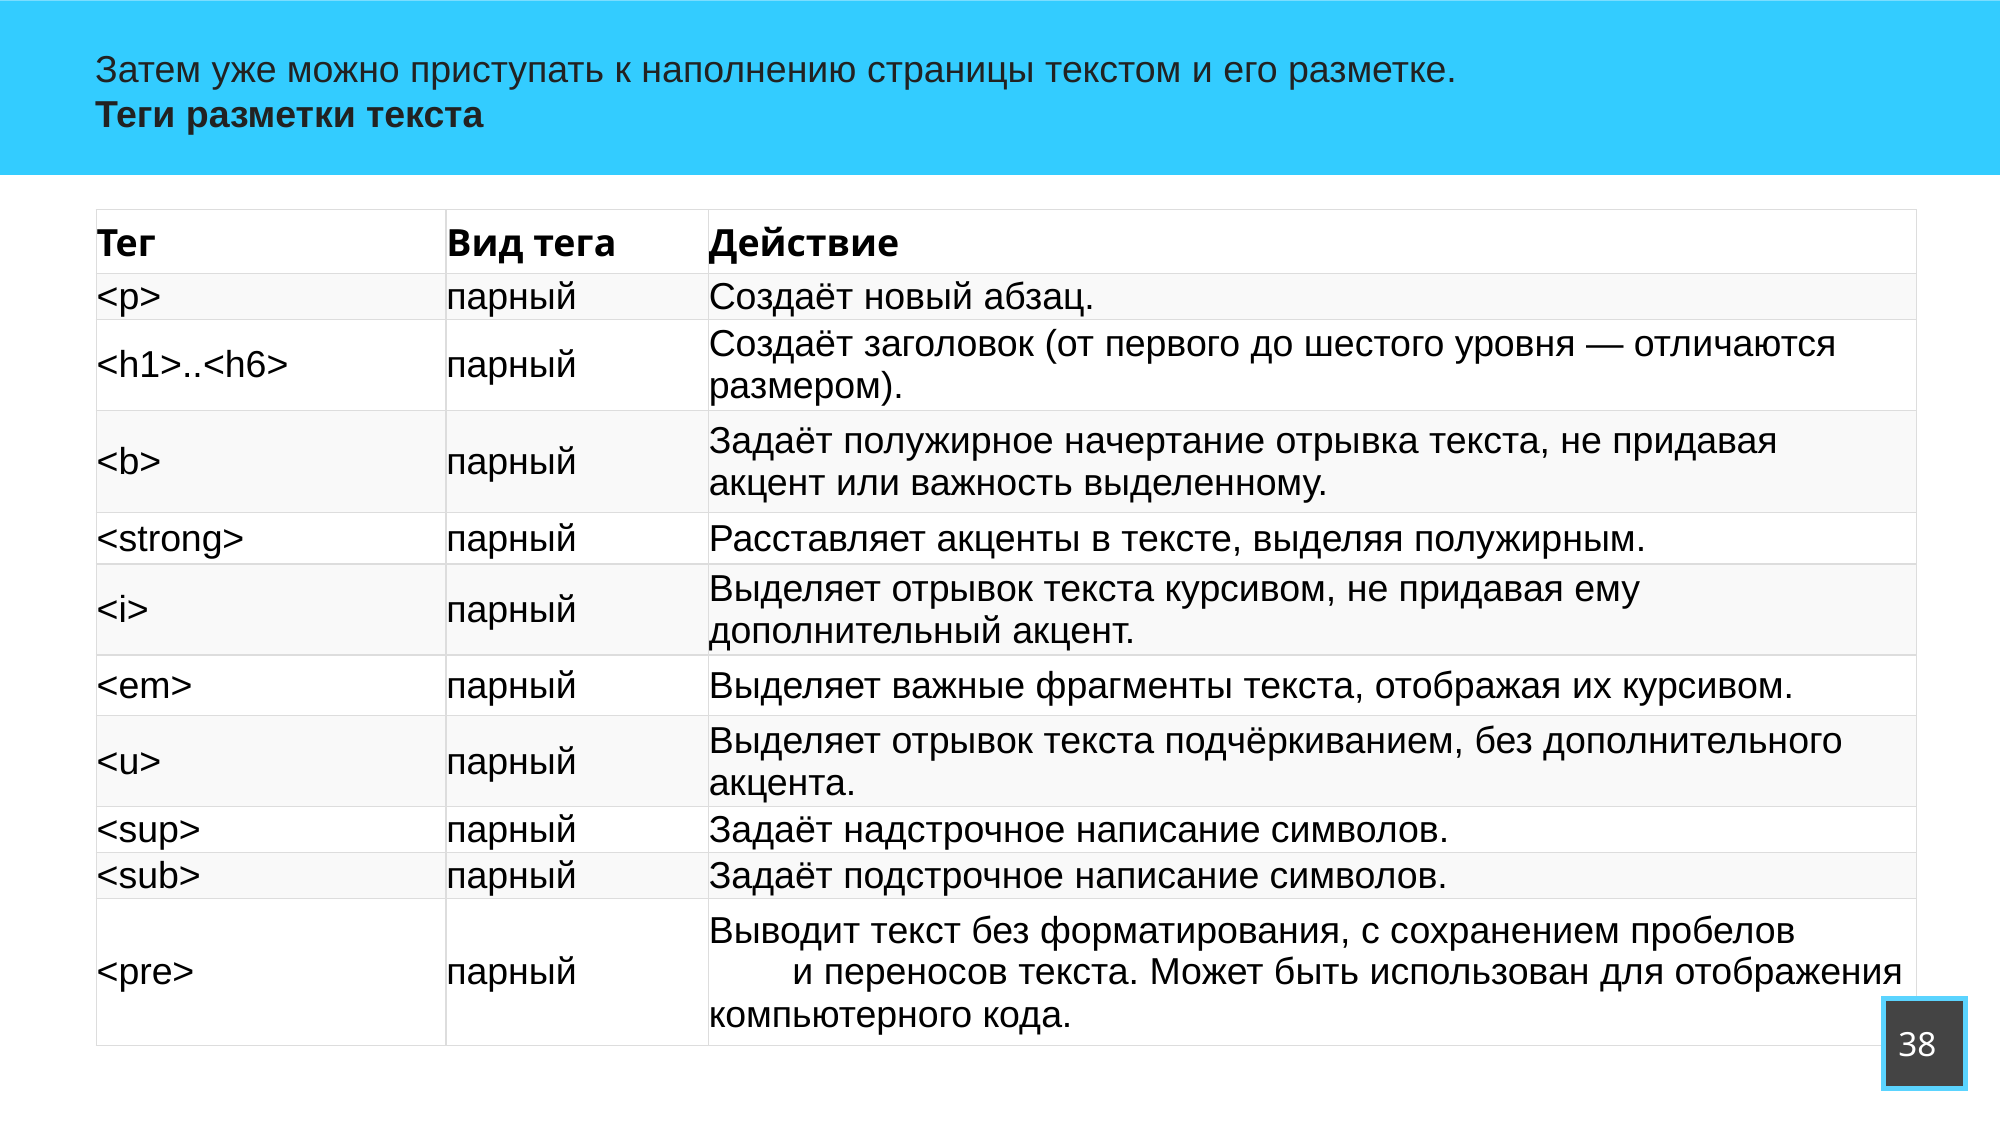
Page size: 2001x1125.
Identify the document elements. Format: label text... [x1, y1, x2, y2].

table_cell <h1>..<h6> [97, 320, 445, 410]
table_header Тег [97, 210, 445, 273]
table_cell парный [447, 513, 708, 563]
table_cell Выделяет важные фрагменты текста, отображая их курсивом. [709, 656, 1916, 715]
table_cell парный [447, 807, 708, 852]
table_cell парный [447, 320, 708, 410]
text_box [0, 0, 2000, 176]
table_cell <sup> [97, 807, 445, 852]
table_cell <strong> [97, 513, 445, 563]
table_cell <u> [97, 716, 445, 806]
table_cell парный [447, 853, 708, 898]
table_cell Задаёт подстрочное написание символов. [709, 853, 1916, 898]
table_cell <sub> [97, 853, 445, 898]
table_header Действие [709, 210, 1916, 273]
table_cell <b> [97, 411, 445, 512]
table_cell Расставляет акценты в тексте, выделяя полужирным. [709, 513, 1916, 563]
table_header Вид тега [447, 210, 708, 273]
table_cell Задаёт полужирное начертание отрывка текста, не придавая акцент или важность выделенному. [709, 411, 1916, 512]
table_cell парный [447, 565, 708, 654]
text_box Затем уже можно приступать к наполнению страницы текстом и его разметке. Теги разметки текста [80, 37, 1690, 143]
table_cell парный [447, 411, 708, 512]
table_cell <i> [97, 565, 445, 654]
text_box [1883, 998, 1967, 1089]
table_cell <p> [97, 274, 445, 319]
table_cell парный [447, 716, 708, 806]
table_cell Выделяет отрывок текста курсивом, не придавая ему дополнительный акцент. [709, 565, 1916, 654]
text_box 38 [1883, 1015, 1966, 1071]
table_cell Создаёт заголовок (от первого до шестого уровня — отличаются размером). [709, 320, 1916, 410]
table_cell парный [447, 274, 708, 319]
table_cell <pre> [97, 899, 445, 1045]
table_cell <em> [97, 656, 445, 715]
table_cell Создаёт новый абзац. [709, 274, 1916, 319]
table_cell Задаёт надстрочное написание символов. [709, 807, 1916, 852]
table_cell Выводит текст без форматирования, с сохранением пробелов и переносов текста. Может быть использован для отображения компьютерного кода. [709, 899, 1916, 1045]
table_cell Выделяет отрывок текста подчёркиванием, без дополнительного акцента. [709, 716, 1916, 806]
table_cell парный [447, 899, 708, 1045]
table_cell парный [447, 656, 708, 715]
